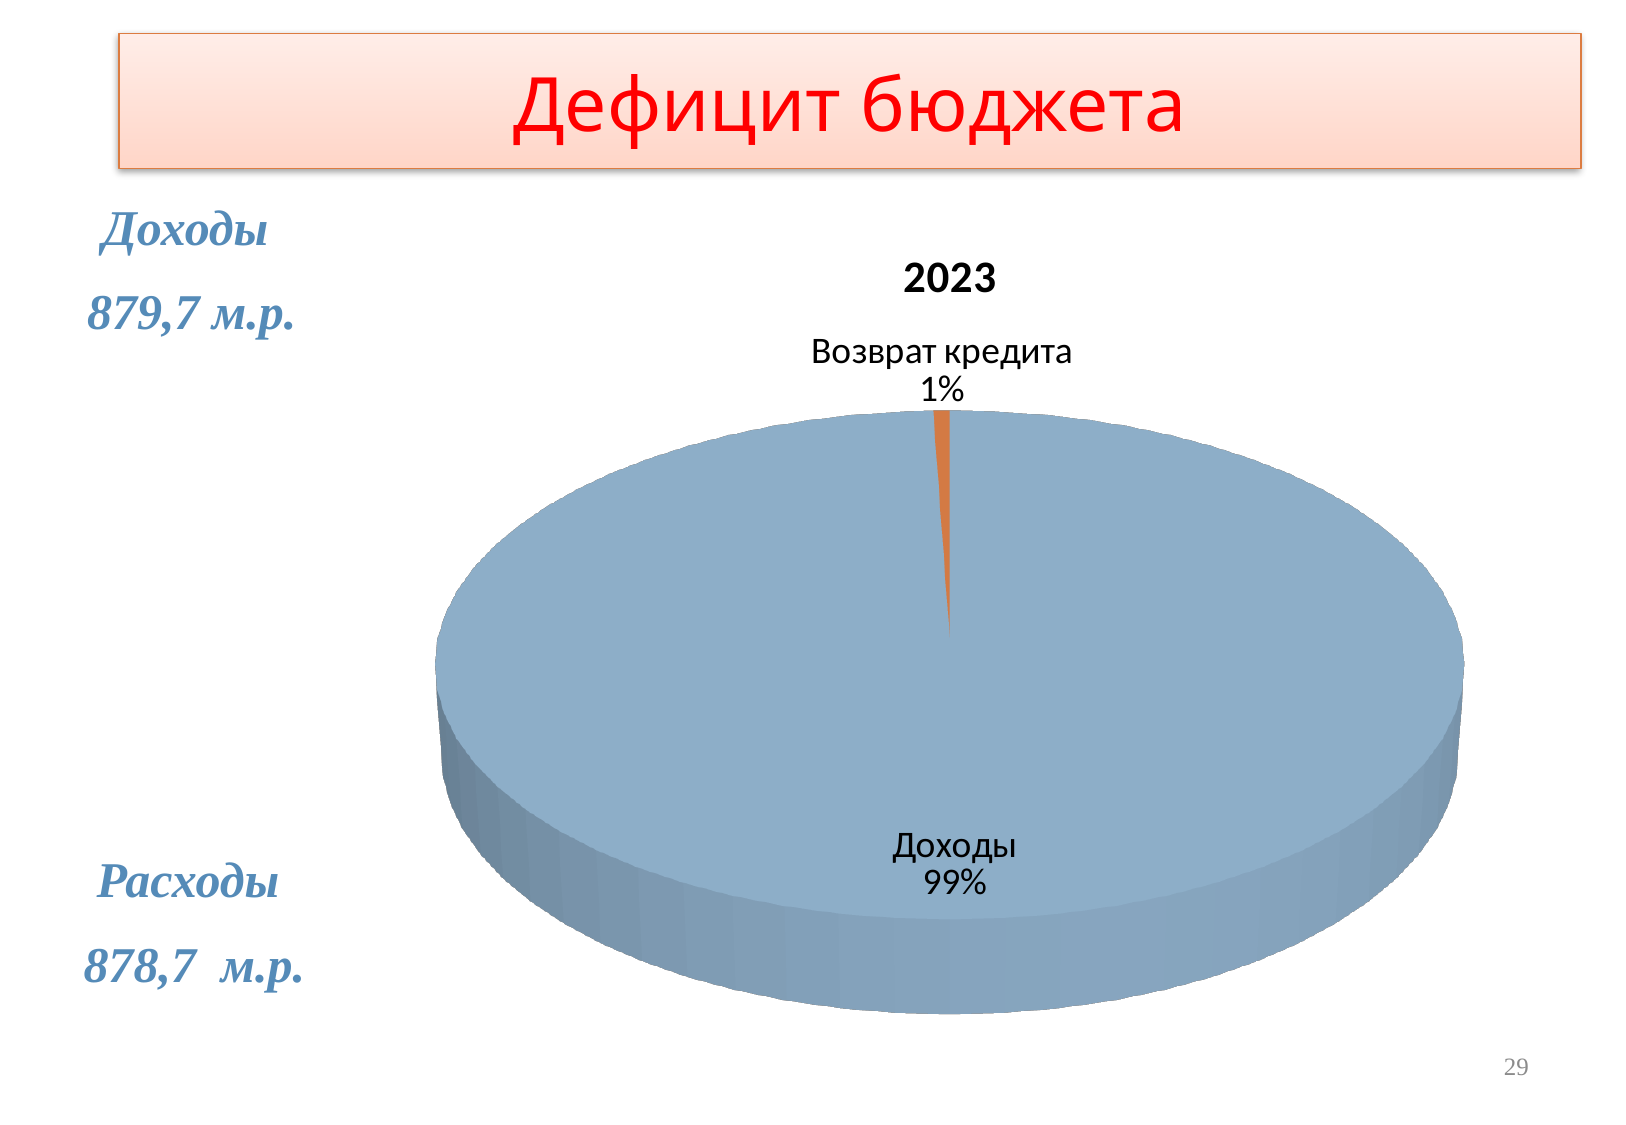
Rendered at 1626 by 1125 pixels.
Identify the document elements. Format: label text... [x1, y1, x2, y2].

chart [353, 219, 1547, 1034]
title Дефицит бюджета [118, 33, 1582, 169]
text_box Доходы 879,7 м.р. [0, 187, 384, 348]
text_box Расходы 878,7 м.р. [34, 840, 355, 1064]
text_box [1164, 1043, 1544, 1100]
